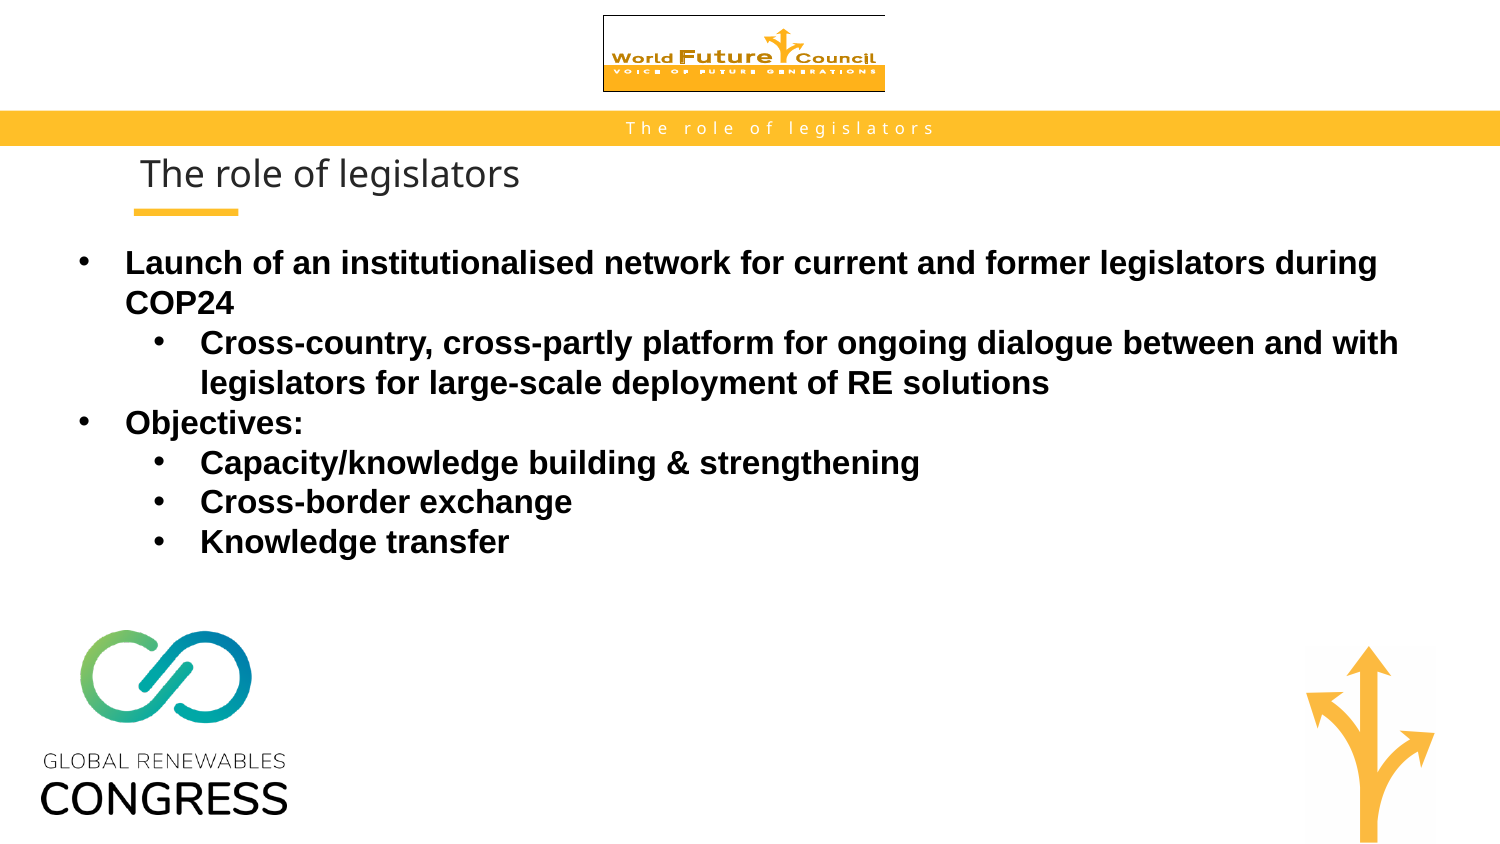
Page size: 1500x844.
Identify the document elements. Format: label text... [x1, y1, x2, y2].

text_box The role of legislators [125, 142, 1405, 203]
text_box [132, 206, 240, 218]
picture [1304, 646, 1436, 844]
text_box The role of legislators [348, 110, 1211, 142]
picture [602, 14, 886, 92]
picture [41, 629, 287, 815]
text_box [0, 109, 1500, 148]
text_box Launch of an institutionalised network for current and former legislators during COP24 Cross-country, cross-partly platform for ongoing dialogue between and with legislators for large-scale deployment of RE solutions Objectives: Capacity/knowledge building & strengthening Cross-border exchange Knowledge transfer [63, 233, 1495, 778]
